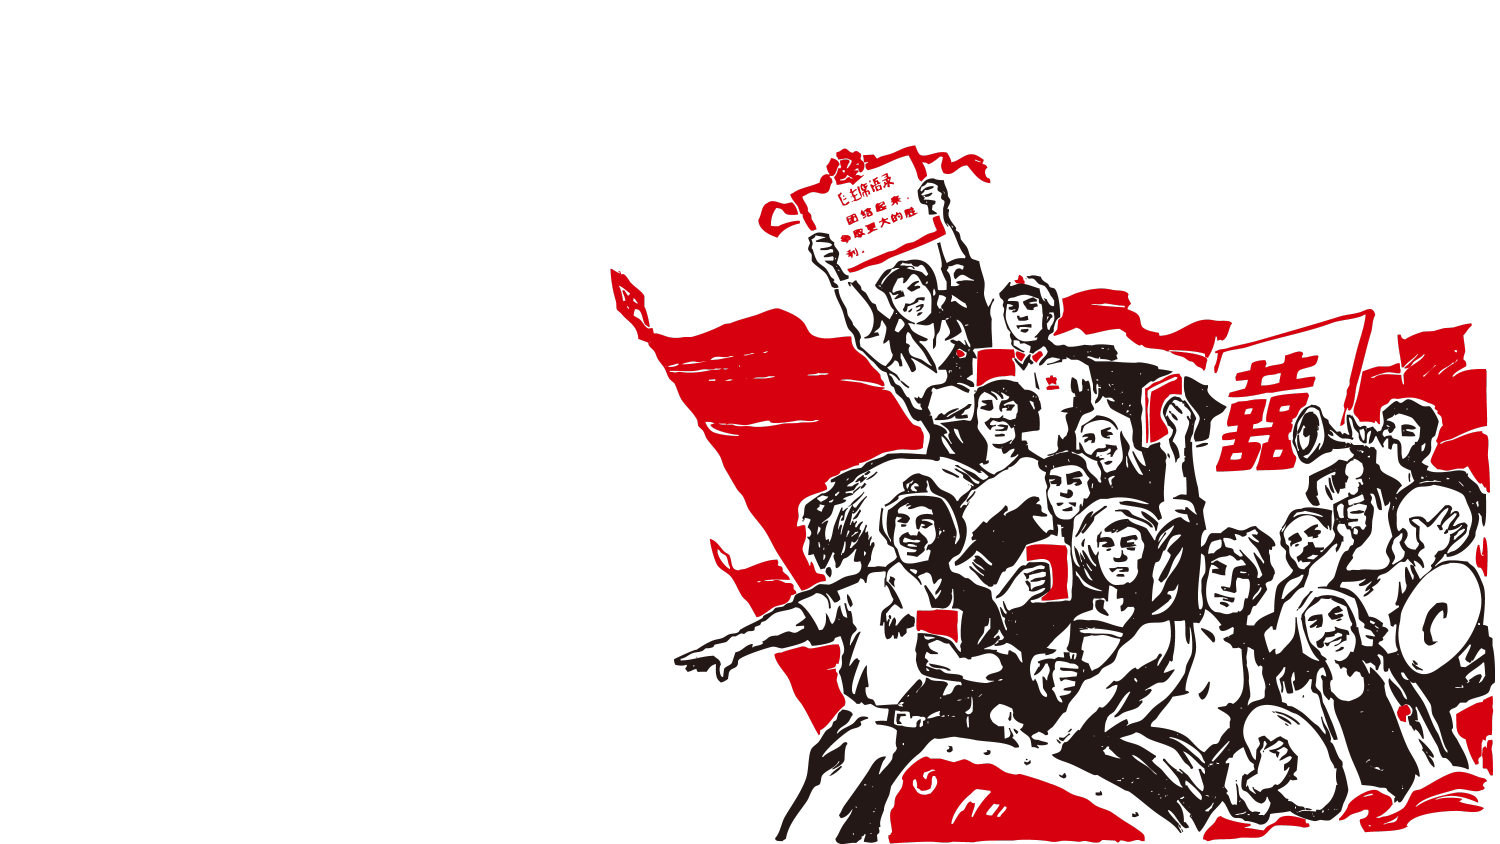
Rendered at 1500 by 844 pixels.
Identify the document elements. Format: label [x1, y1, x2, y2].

picture [608, 145, 1495, 844]
